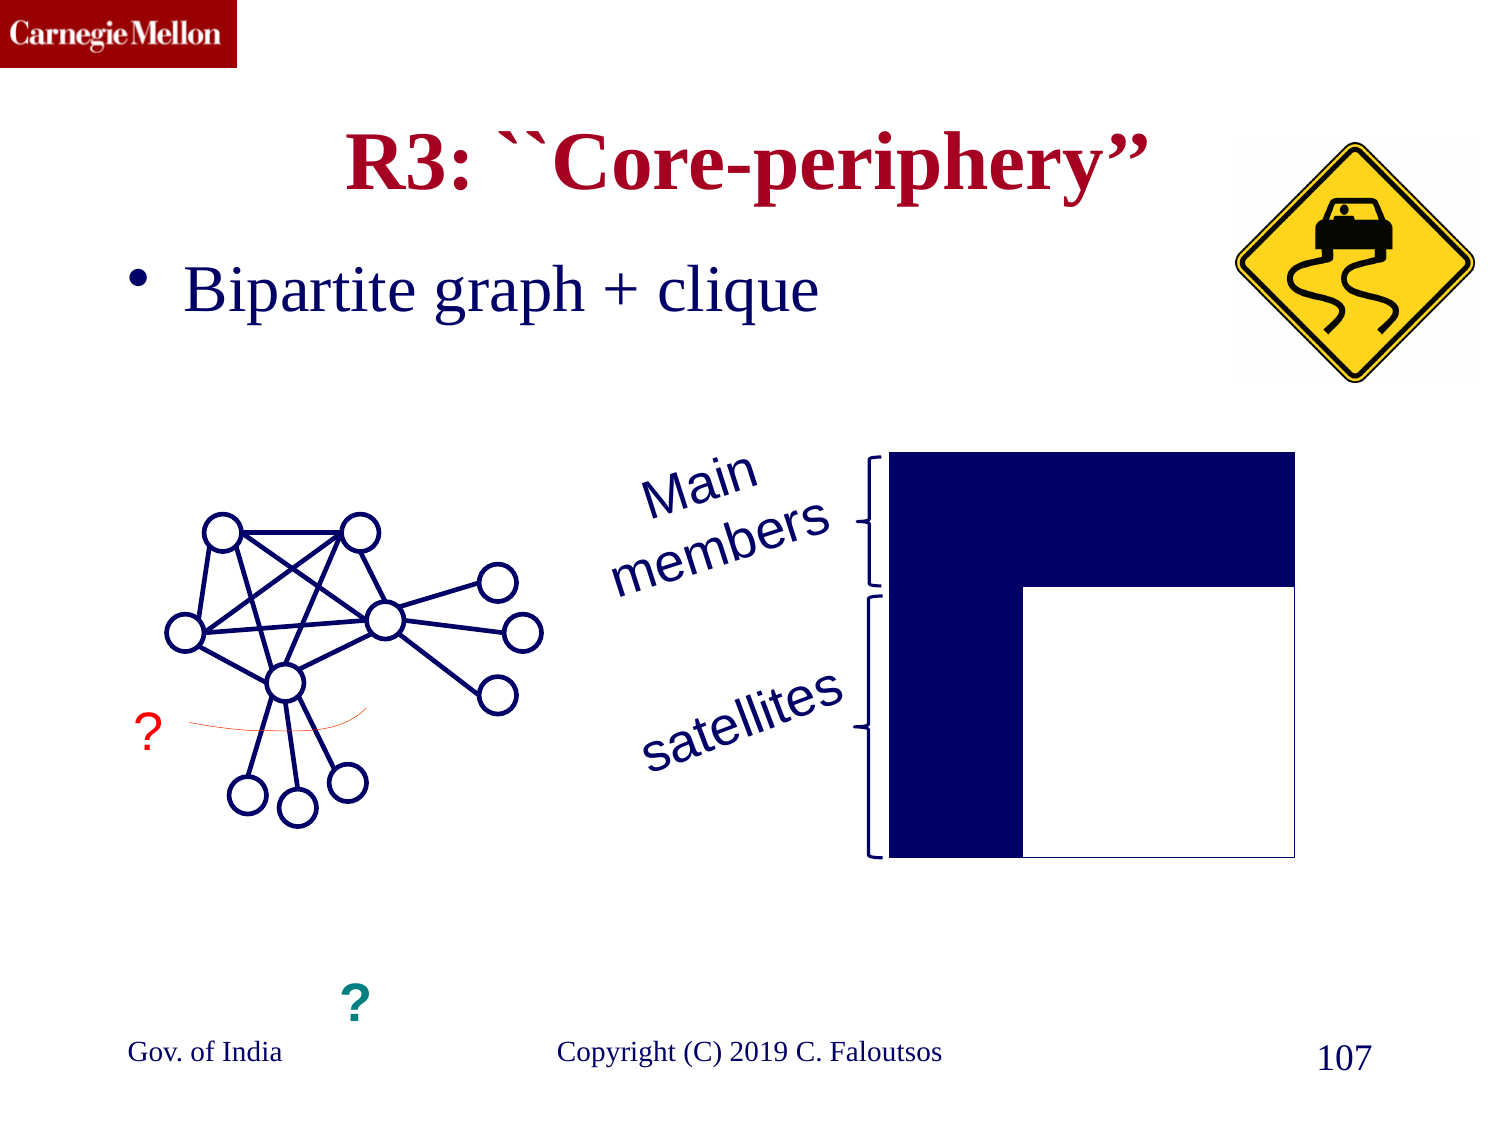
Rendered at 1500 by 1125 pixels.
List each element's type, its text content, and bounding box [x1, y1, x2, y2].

footer Copyright (C) 2019 C. Faloutsos [512, 1024, 988, 1101]
text_box [889, 452, 1023, 588]
text_box ? [325, 959, 389, 1040]
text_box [118, 513, 542, 827]
text_box satellites [613, 637, 867, 798]
list Bipartite graph + clique [112, 237, 1388, 1001]
text_box [1023, 452, 1295, 586]
text_box [857, 456, 882, 586]
title R3: ``Core-periphery’’ [112, 99, 1388, 213]
slide_number Gov. of India [112, 1024, 426, 1101]
text_box [854, 595, 883, 858]
picture [1235, 142, 1476, 383]
text_box [889, 588, 1023, 858]
picture [0, 0, 237, 68]
text_box Main members [564, 404, 853, 621]
text_box [1023, 586, 1295, 858]
slide_number 107 [1074, 1024, 1388, 1101]
